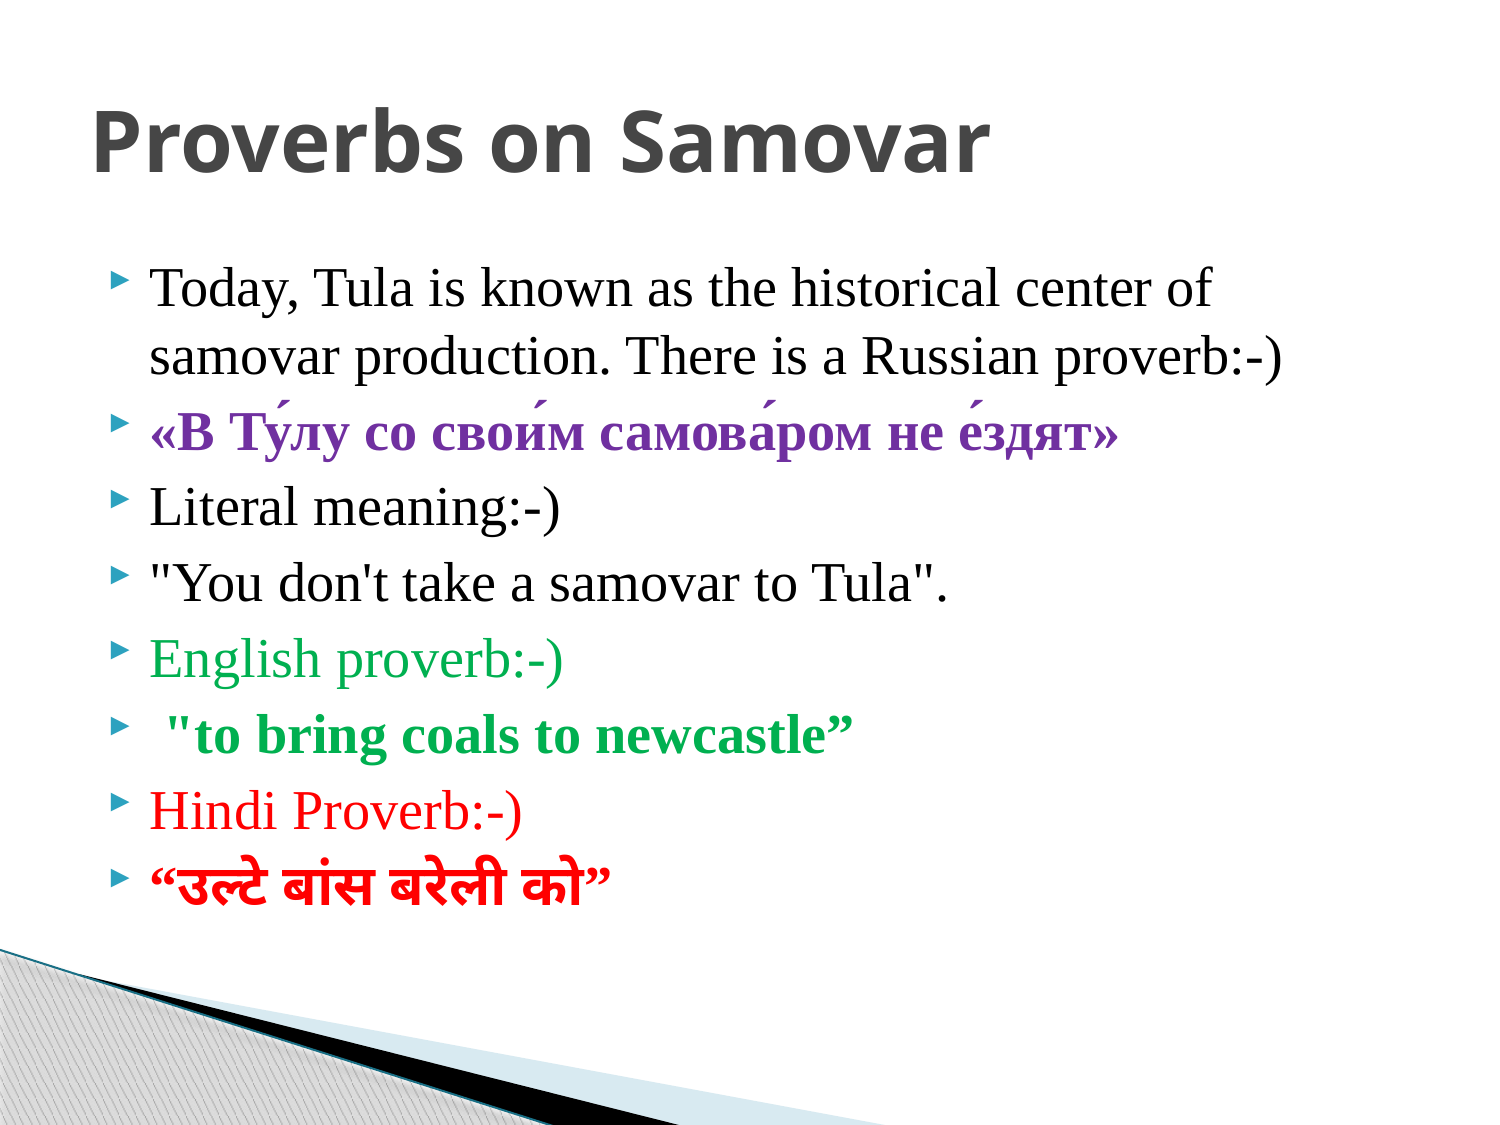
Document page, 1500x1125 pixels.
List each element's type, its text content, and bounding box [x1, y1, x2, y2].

list Today, Tula is known as the historical center of samovar production. There is a Russian proverb:-) «В Ту́лу со свои́м самова́ром не е́здят» Literal meaning:-) "You don't take a samovar to Tula". English proverb:-) "to bring coals to newcastle” Hindi Proverb:-) “उल्टे बांस बरेली को” [75, 243, 1425, 986]
title Proverbs on Samovar [75, 45, 1425, 233]
